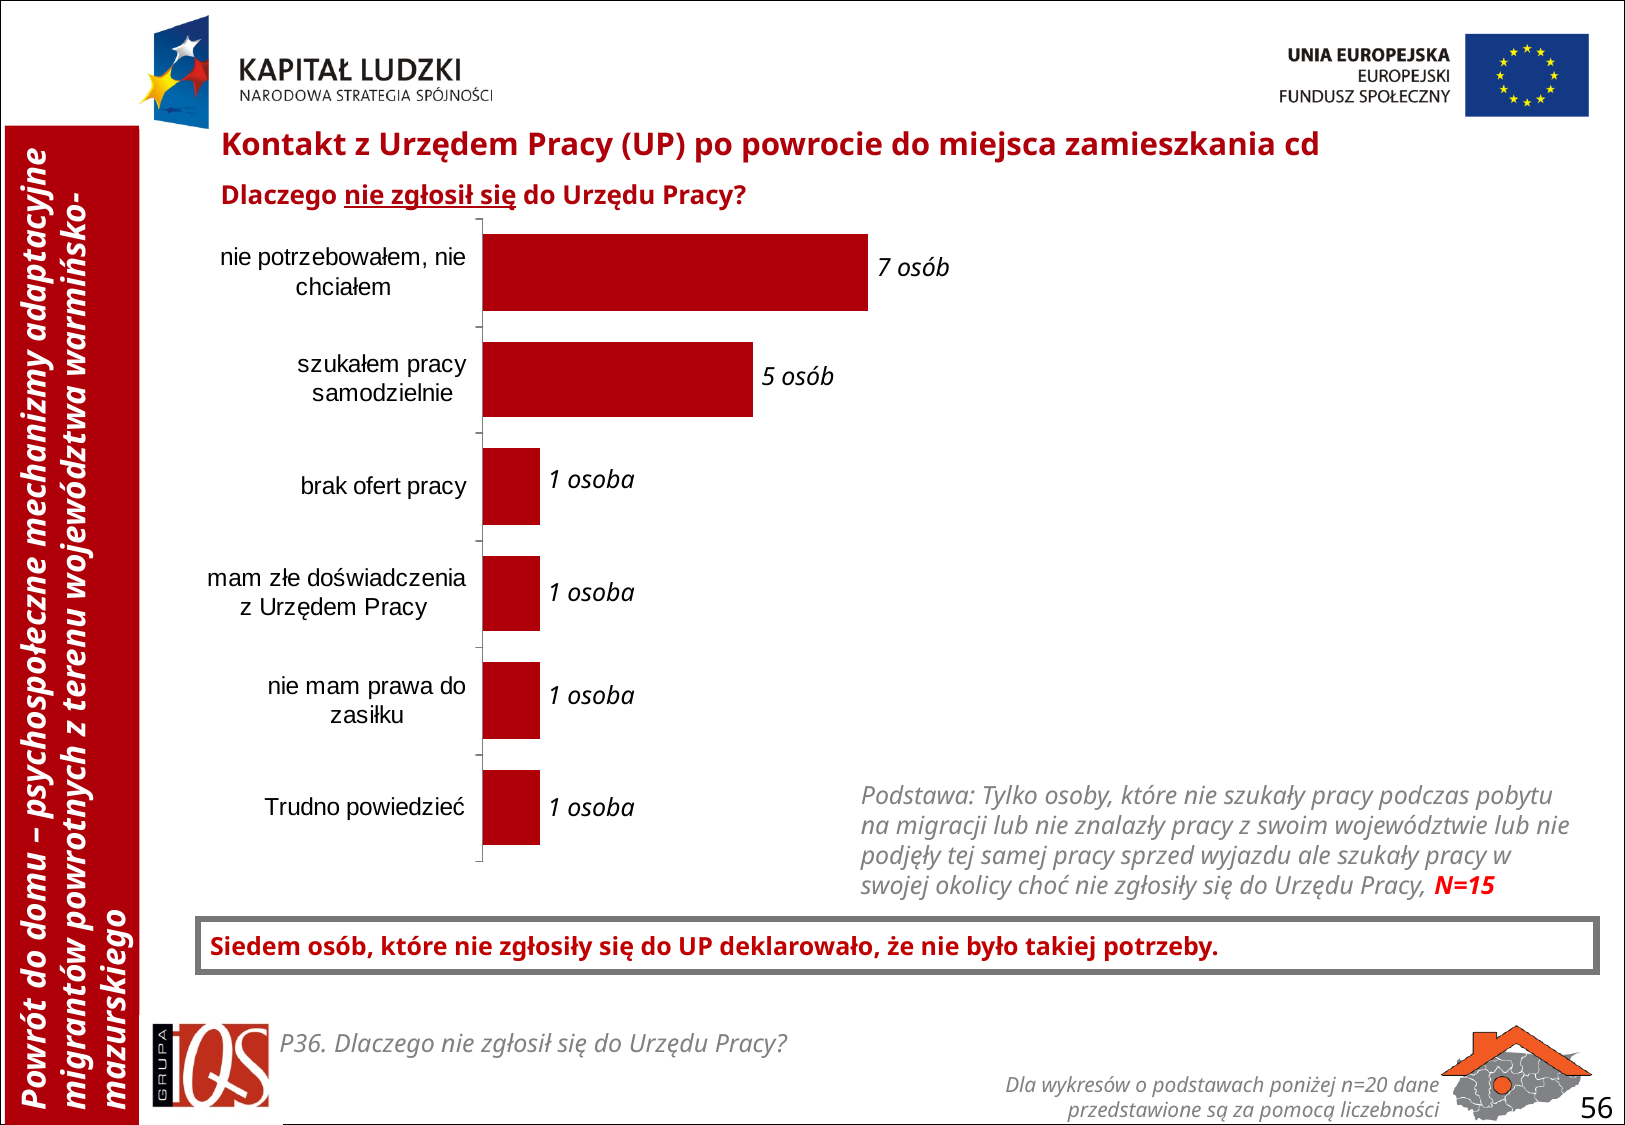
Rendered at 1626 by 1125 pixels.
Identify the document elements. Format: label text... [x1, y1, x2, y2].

picture [1438, 1023, 1594, 1082]
text_box Dlaczego nie zgłosił się do Urzędu Pracy? [214, 178, 977, 209]
text_box Dla wykresów o podstawach poniżej n=20 dane przedstawione są za pomocą liczebności [976, 1071, 1446, 1122]
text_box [188, 210, 1448, 882]
text_box P36. Dlaczego nie zgłosił się do Urzędu Pracy? [273, 1027, 1446, 1058]
picture [139, 1015, 283, 1125]
text_box Podstawa: Tylko osoby, które nie szukały pracy podczas pobytu na migracji lub nie znalazły pracy z swoim województwie lub nie podjęły tej samej pracy sprzed wyjazdu ale szukały pracy w swojej okolicy choć nie zgłosiły się do Urzędu Pracy, N=15 [854, 780, 1578, 900]
text_box Kontakt z Urzędem Pracy (UP) po powrocie do miejsca zamieszkania cd [214, 124, 1481, 162]
text_box Siedem osób, które nie zgłosiły się do UP deklarowało, że nie było takiej potrzeby. [198, 918, 1597, 973]
picture [139, 15, 492, 129]
slide_number 56 [1249, 1082, 1625, 1125]
picture [1250, 7, 1617, 143]
